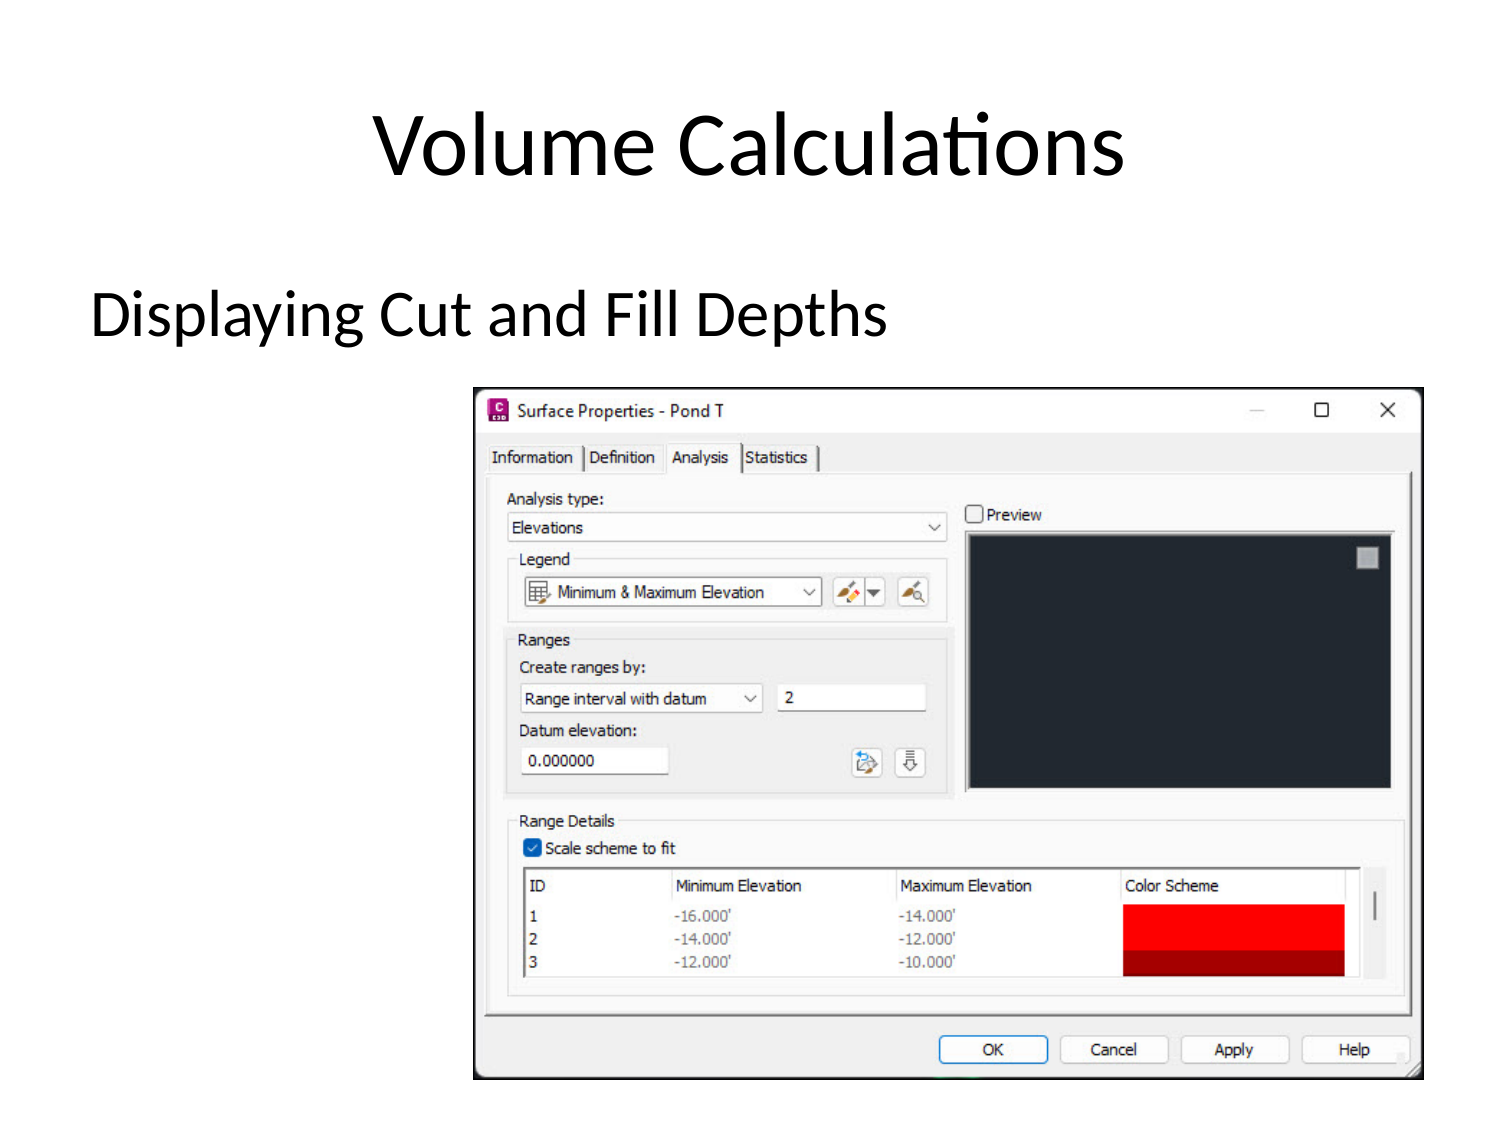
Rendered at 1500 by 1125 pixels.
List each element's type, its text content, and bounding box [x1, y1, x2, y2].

list Displaying Cut and Fill Depths [75, 262, 1425, 1005]
picture [473, 386, 1424, 1081]
title Volume Calculations [75, 45, 1425, 233]
